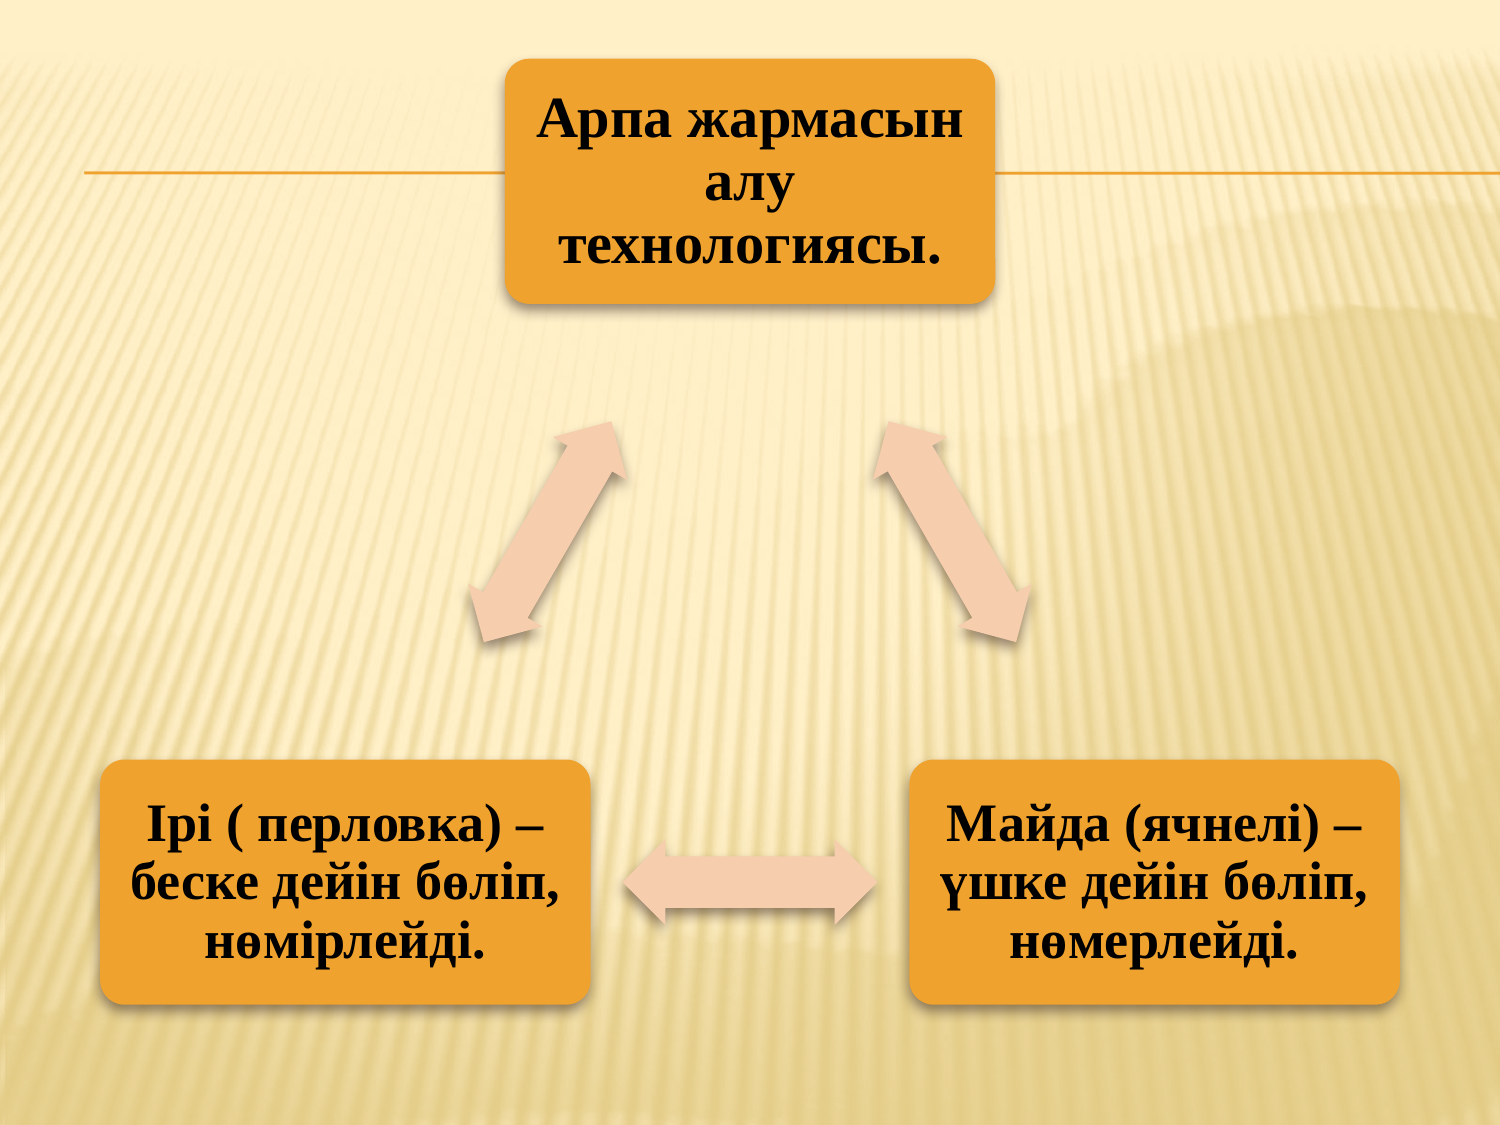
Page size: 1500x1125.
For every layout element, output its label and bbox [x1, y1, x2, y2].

list [74, 58, 1426, 1006]
